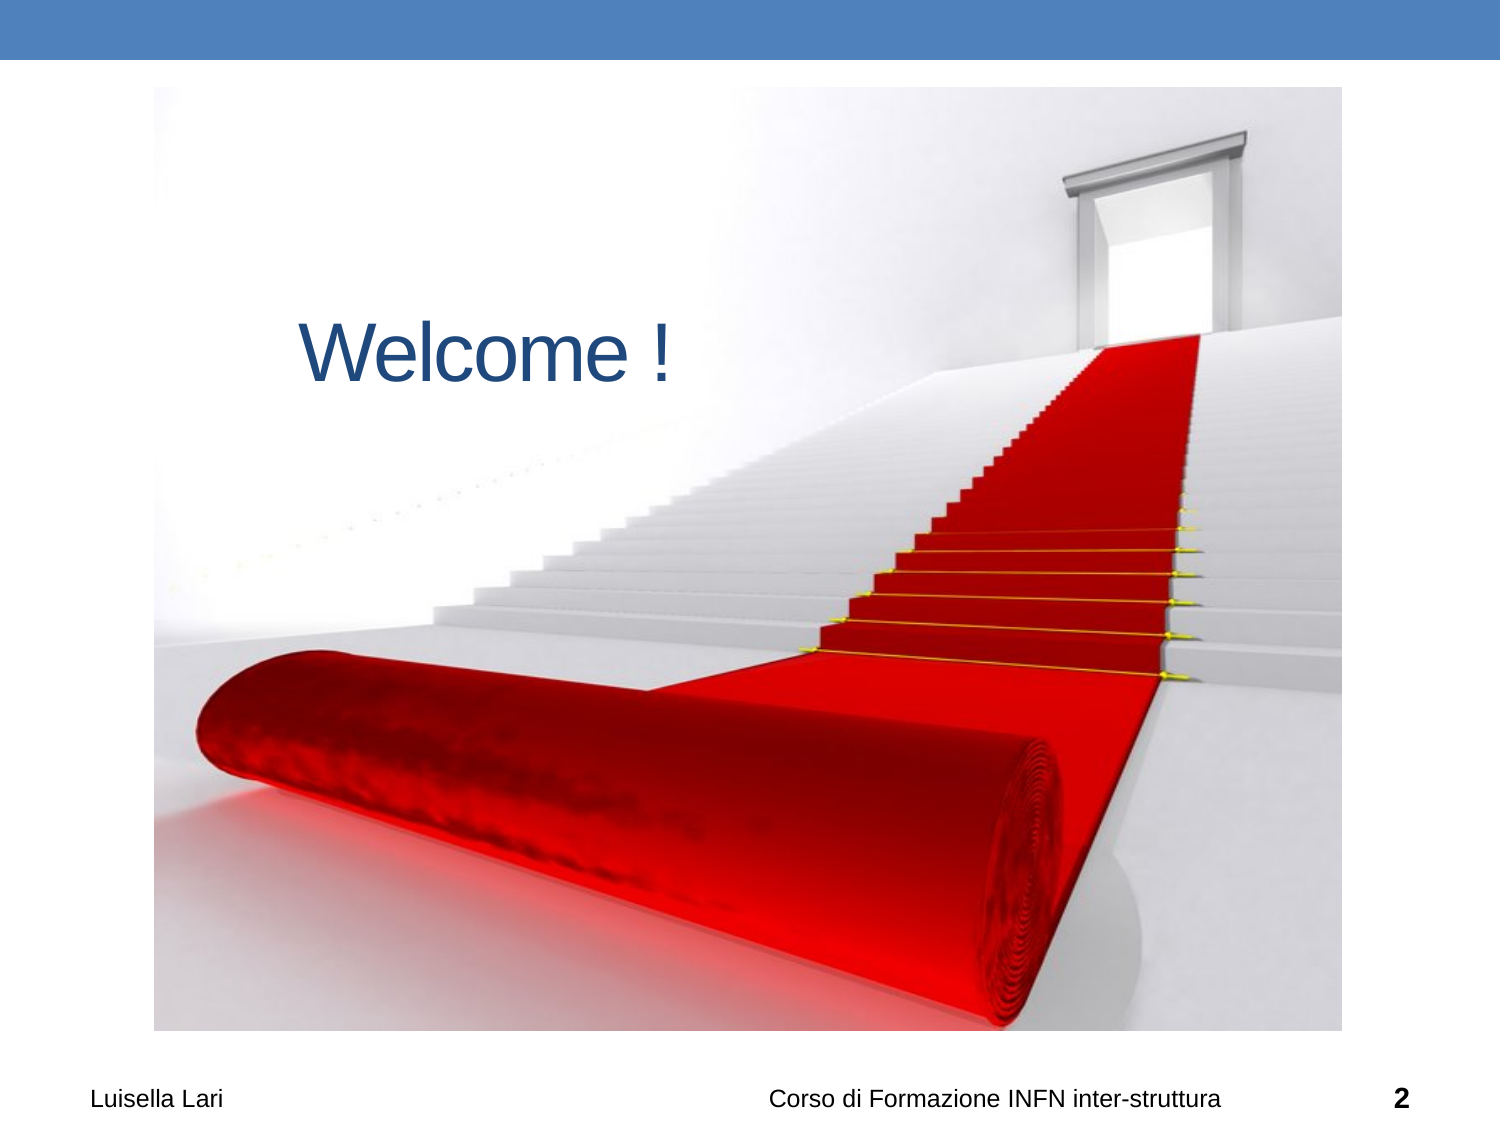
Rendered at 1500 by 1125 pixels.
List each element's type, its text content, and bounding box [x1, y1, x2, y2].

footer Corso di Formazione INFN inter-struttura [562, 1070, 1238, 1125]
slide_number Luisella Lari [75, 1070, 550, 1125]
slide_number 2 [1250, 1070, 1425, 1125]
picture [154, 87, 1343, 1031]
